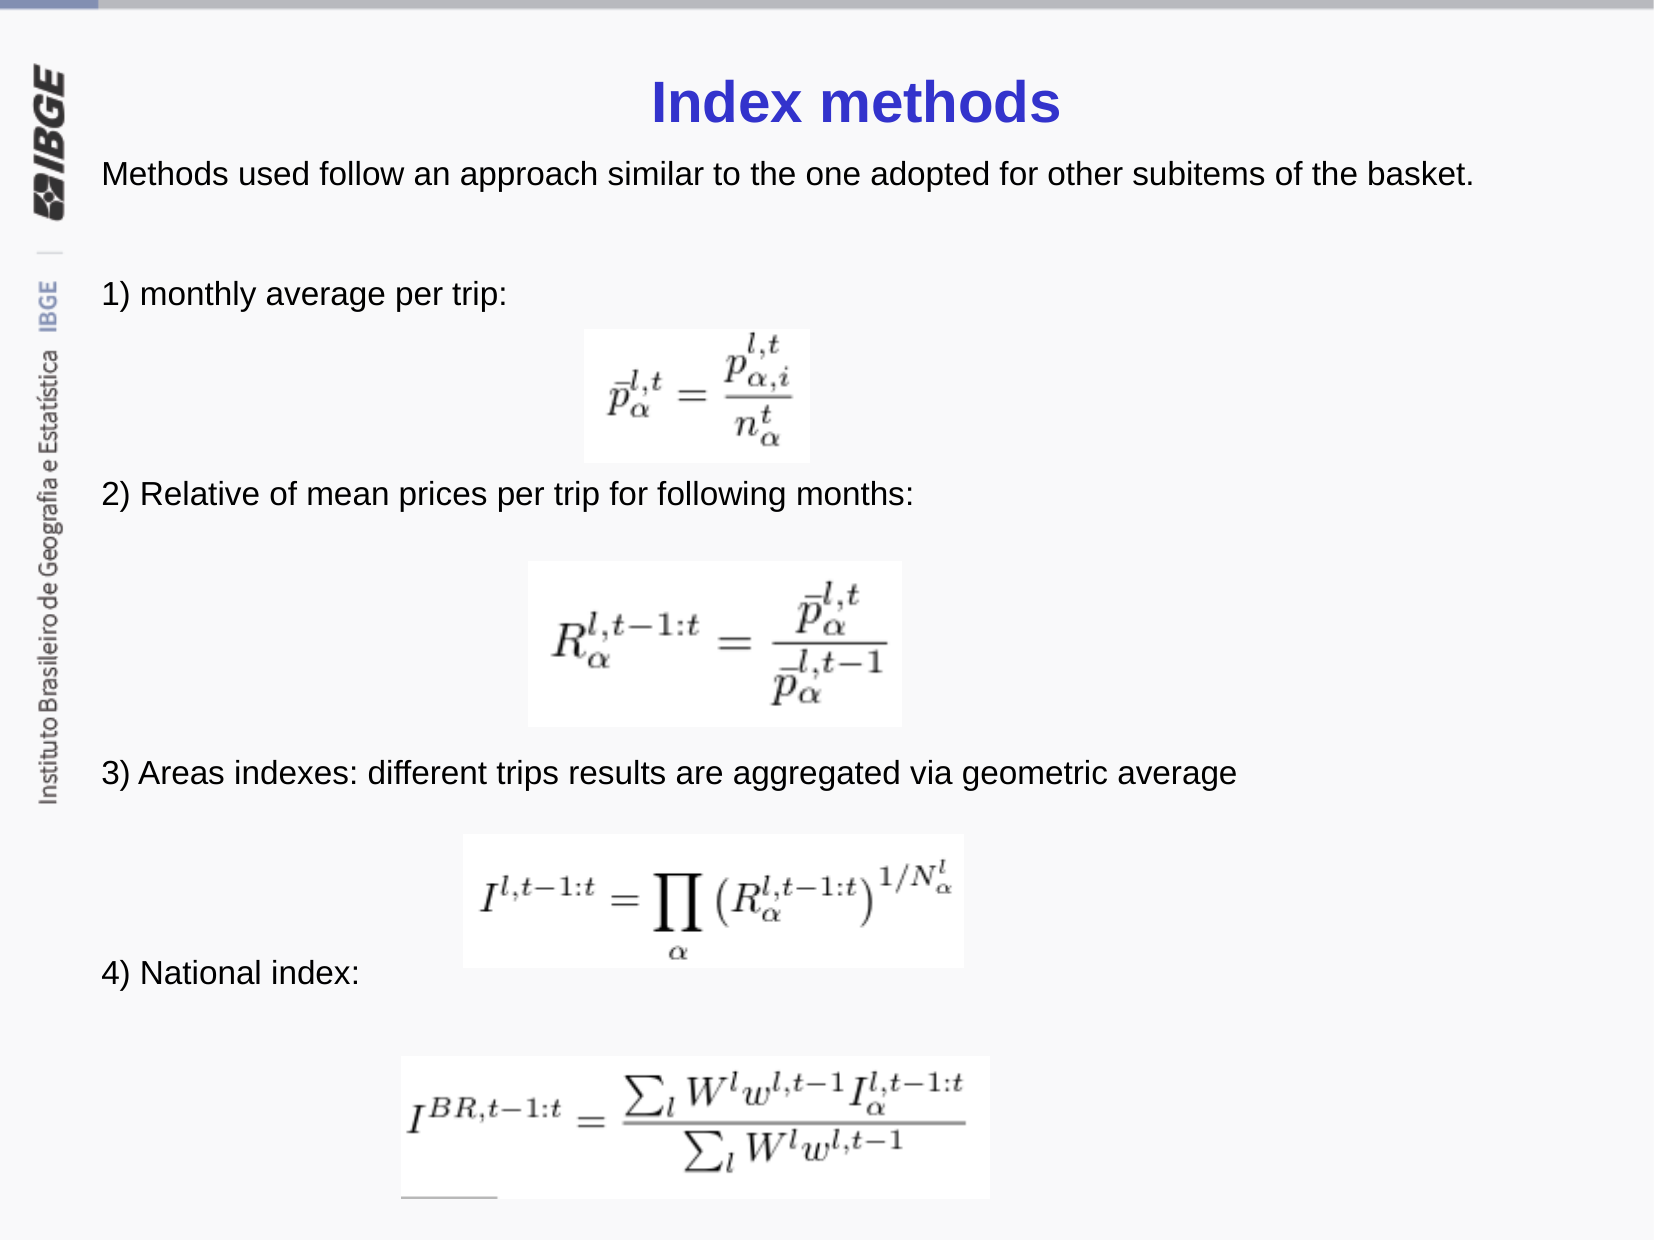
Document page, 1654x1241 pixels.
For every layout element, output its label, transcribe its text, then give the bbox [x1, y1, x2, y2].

text_box Index methods [78, 64, 1635, 1138]
picture [0, 0, 1654, 1240]
text_box Methods used follow an approach similar to the one adopted for other subitems of the basket. 1) monthly average per trip: 2) Relative of mean prices per trip for following months: 3) Areas indexes: different trips results are aggregated via geometric average 4) National index: [86, 145, 1612, 1011]
